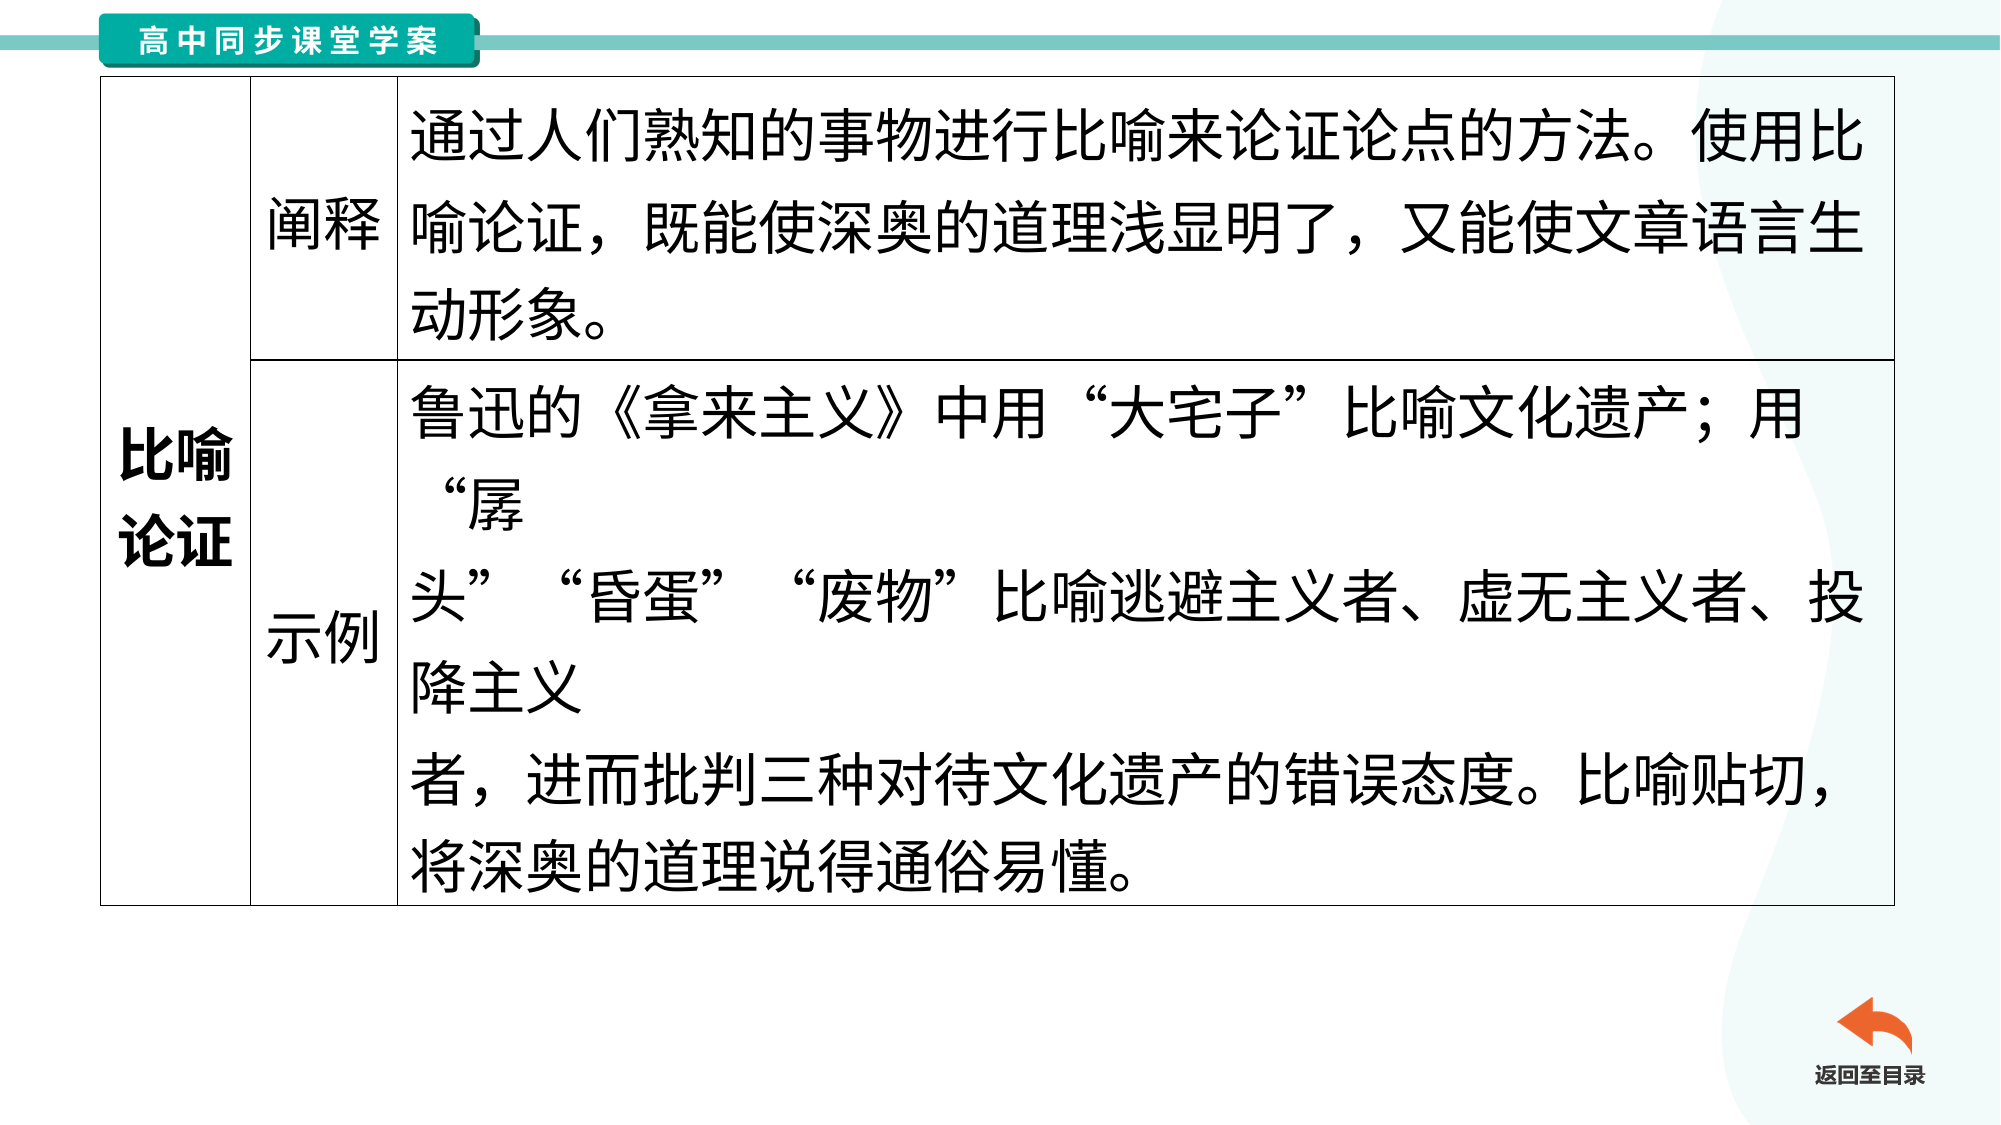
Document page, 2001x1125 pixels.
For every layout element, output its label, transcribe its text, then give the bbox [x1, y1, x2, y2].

picture [0, 0, 2000, 1125]
table_header 阐释 [251, 77, 397, 359]
table_header 通过人们熟知的事物进行比喻来论证论点的方法。使用比 喻论证，既能使深奥的道理浅显明了，又能使文章语言生 动形象。 [398, 77, 1894, 359]
table_cell 鲁迅的《拿来主义》中用“大宅子”比喻文化遗产；用“孱 头”“昏蛋”“废物”比喻逃避主义者、虚无主义者、投降主义 者，进而批判三种对待文化遗产的错误态度。比喻贴切， 将深奥的道理说得通俗易懂。 [398, 361, 1894, 905]
table_cell 示例 [251, 361, 397, 905]
table_header 比喻 论证 [101, 77, 250, 905]
